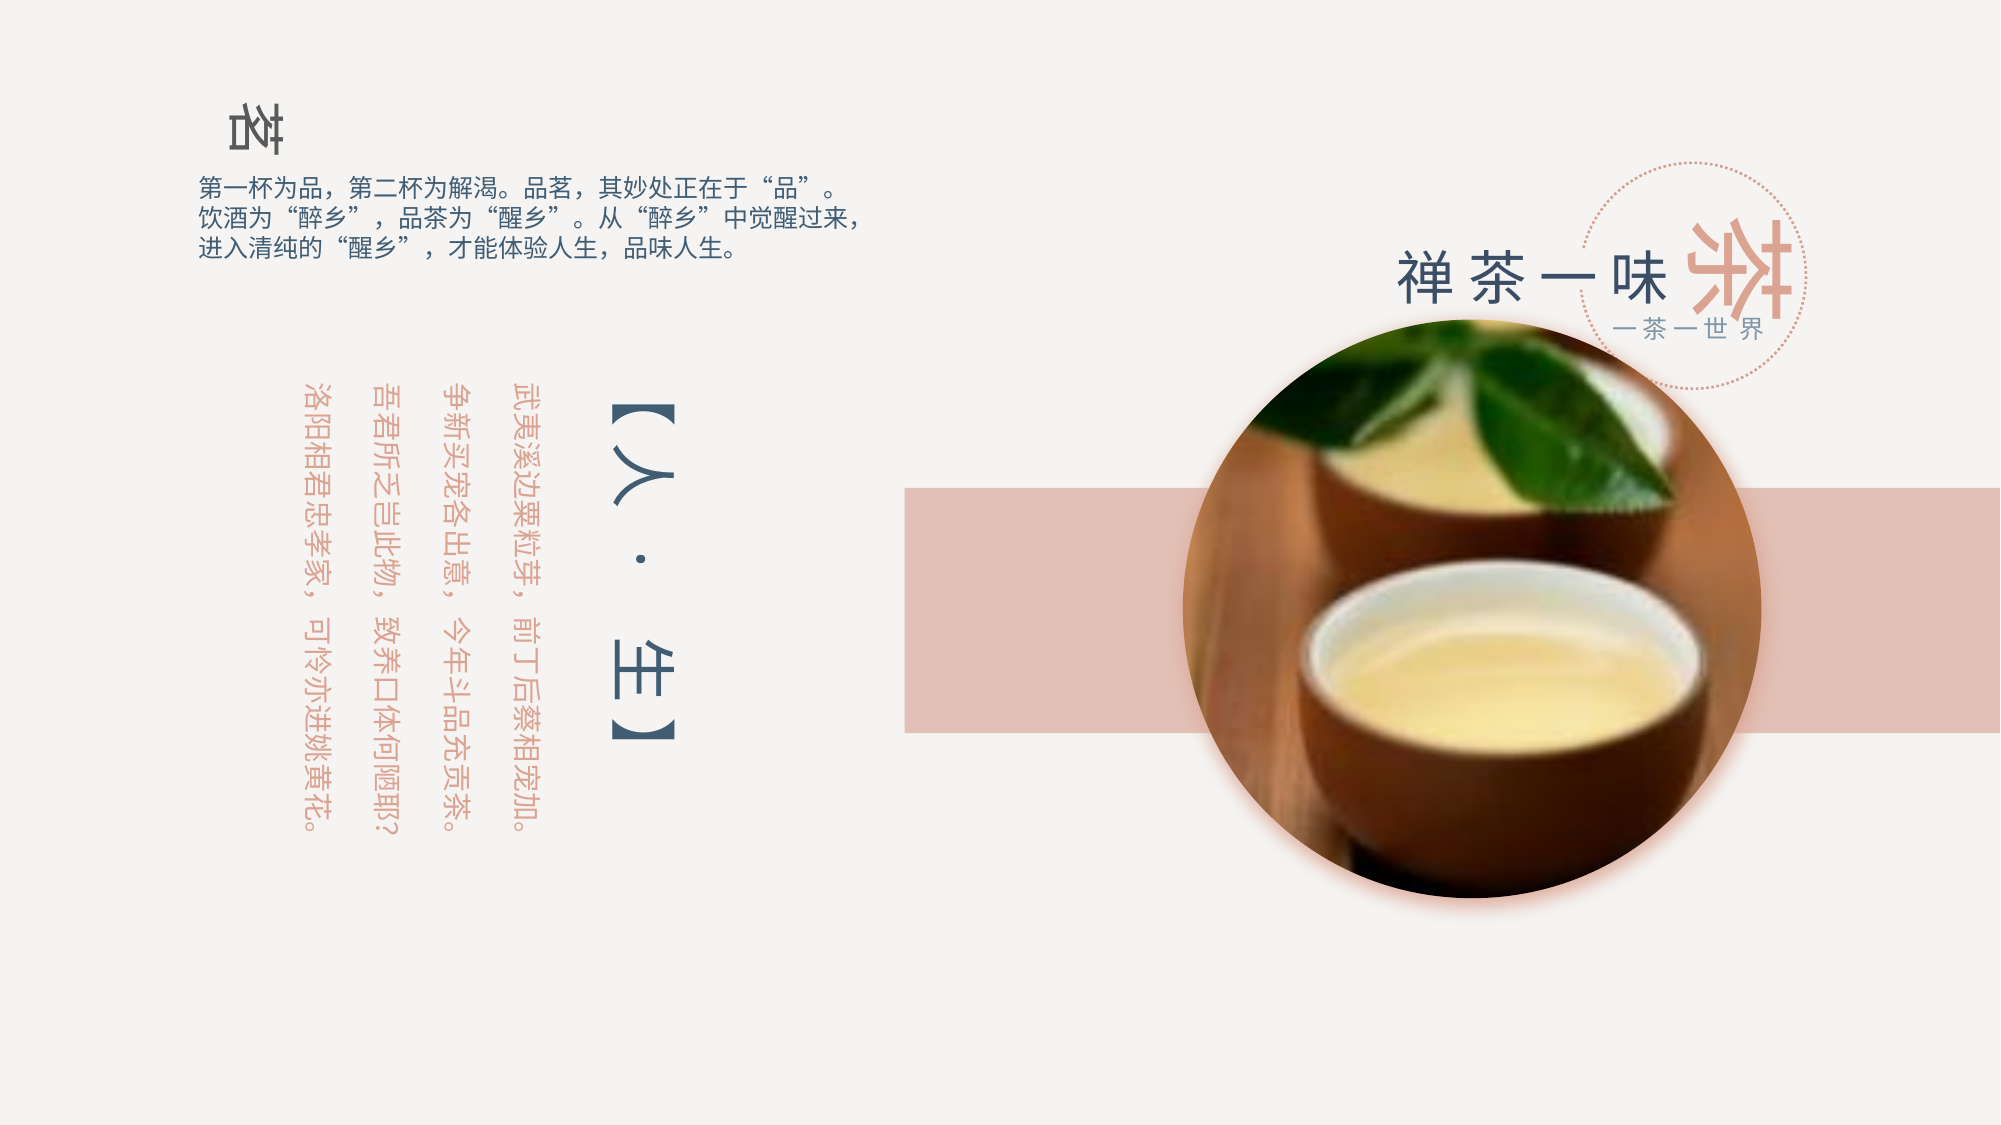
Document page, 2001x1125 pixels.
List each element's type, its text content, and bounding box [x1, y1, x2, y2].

text_box 一 茶 一 世 界 [1687, 306, 1780, 351]
picture [1182, 319, 1762, 899]
text_box 茗 [199, 85, 301, 160]
text_box 【 人 · 生 】 [581, 345, 693, 841]
text_box 禅 茶 一 味 [1382, 233, 1687, 319]
text_box [1587, 162, 1776, 233]
text_box [904, 487, 1182, 734]
text_box 第一杯为品，第二杯为解渴。品茗，其妙处正在于“品”。 饮酒为“醉乡”，品茶为“醒乡”。从“醉乡”中觉醒过来， 进入清纯的“醒乡”，才能体验人生，品味人生。 [184, 165, 889, 271]
text_box [1762, 351, 1779, 366]
text_box 武夷溪边粟粒芽，前丁后蔡相宠加。 争新买宠各出意，今年斗品充贡茶。 吾君所乏岂此物，致养口体何陋耶？ 洛阳相君忠孝家，可怜亦进姚黄花。 [240, 368, 554, 862]
text_box [1780, 328, 1794, 349]
text_box [1762, 487, 2000, 734]
text_box 茶 [1650, 198, 1818, 328]
